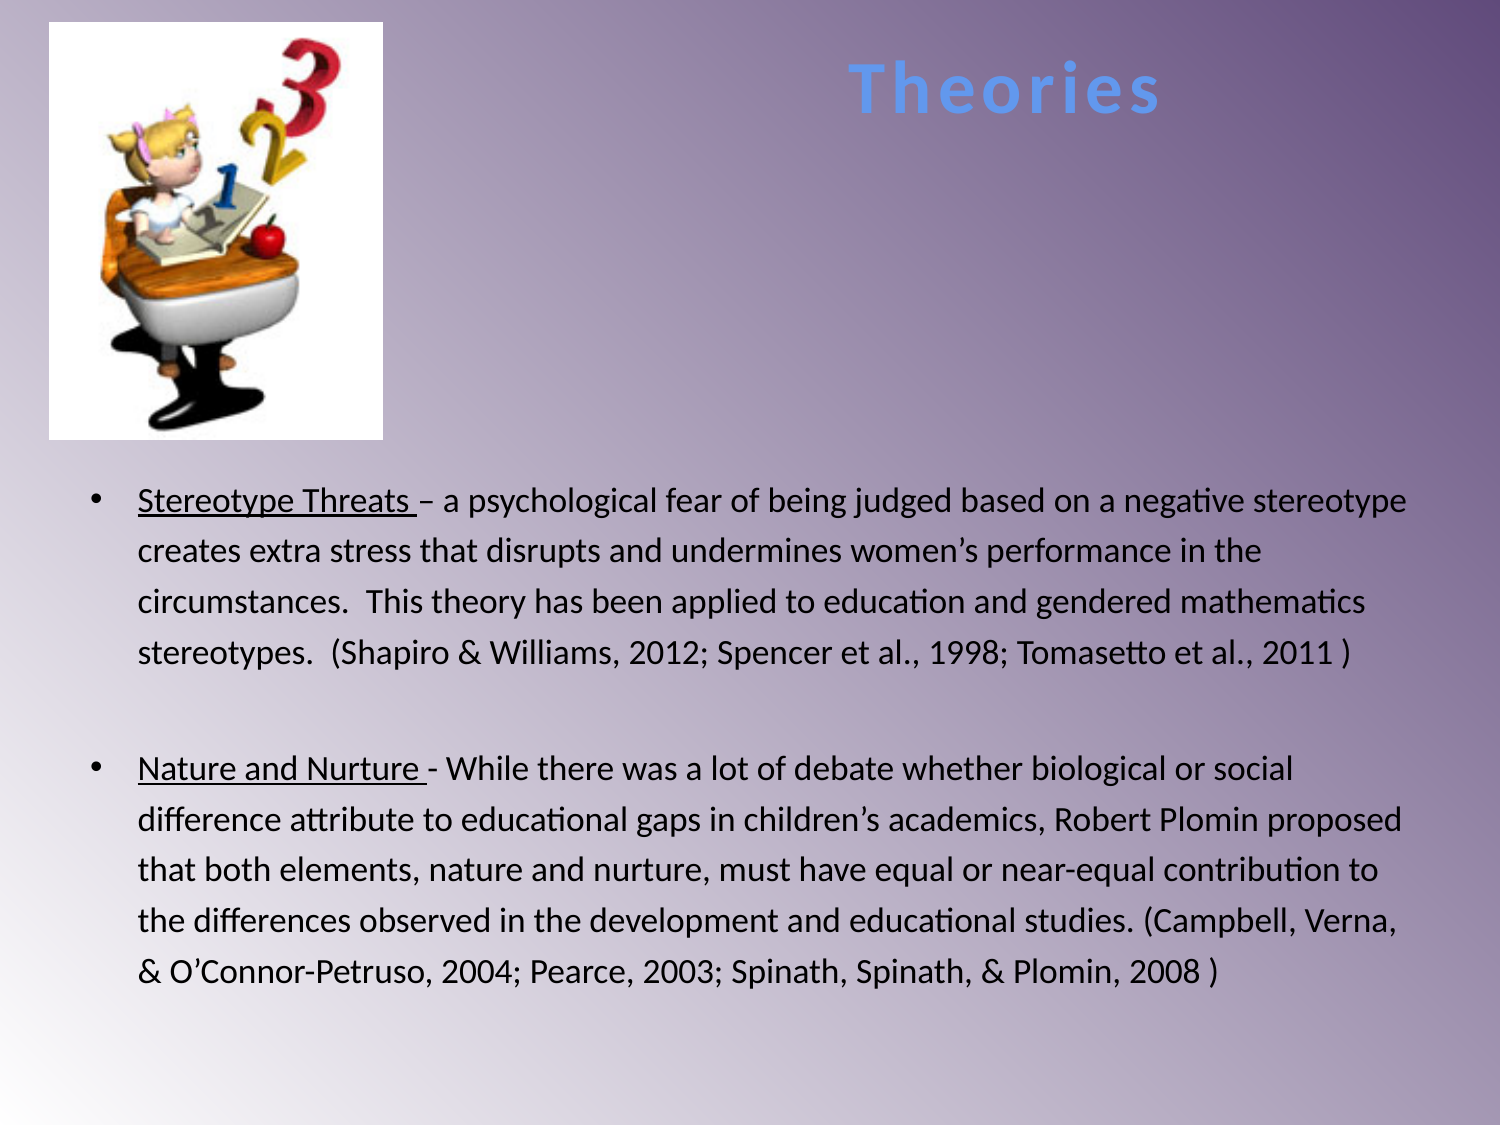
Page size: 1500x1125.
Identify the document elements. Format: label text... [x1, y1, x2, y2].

title Theories [563, 29, 1446, 139]
picture [49, 22, 384, 440]
list Stereotype Threats – a psychological fear of being judged based on a negative stereotype creates extra stress that disrupts and undermines women’s performance in the circumstances. This theory has been applied to education and gendered mathematics stereotypes. (Shapiro & Williams, 2012; Spencer et al., 1998; Tomasetto et al., 2011 ) Nature and Nurture - While there was a lot of debate whether biological or social difference attribute to educational gaps in children’s academics, Robert Plomin proposed that both elements, nature and nurture, must have equal or near-equal contribution to the differences observed in the development and educational studies. (Campbell, Verna, & O’Connor-Petruso, 2004; Pearce, 2003; Spinath, Spinath, & Plomin, 2008 ) [75, 460, 1425, 1101]
